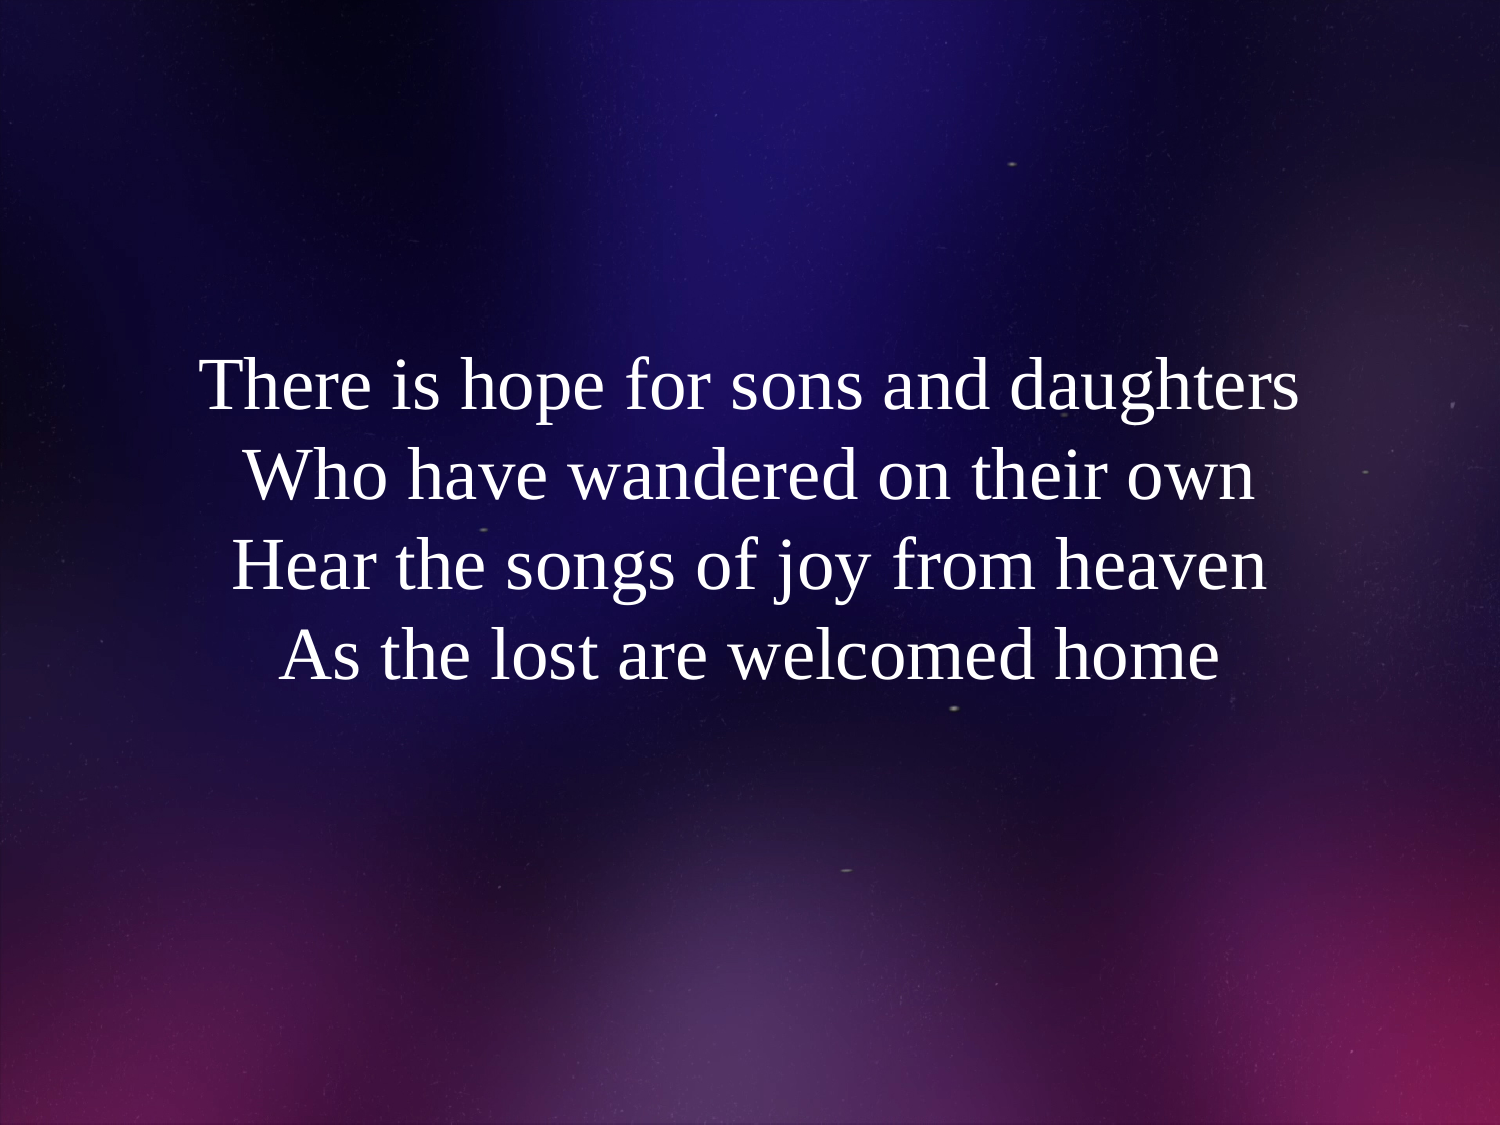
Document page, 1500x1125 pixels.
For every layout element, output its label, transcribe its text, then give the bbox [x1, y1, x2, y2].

title There is hope for sons and daughters Who have wandered on their own Hear the songs of joy from heaven As the lost are welcomed home [37, 420, 1463, 609]
picture [0, 0, 1500, 1125]
